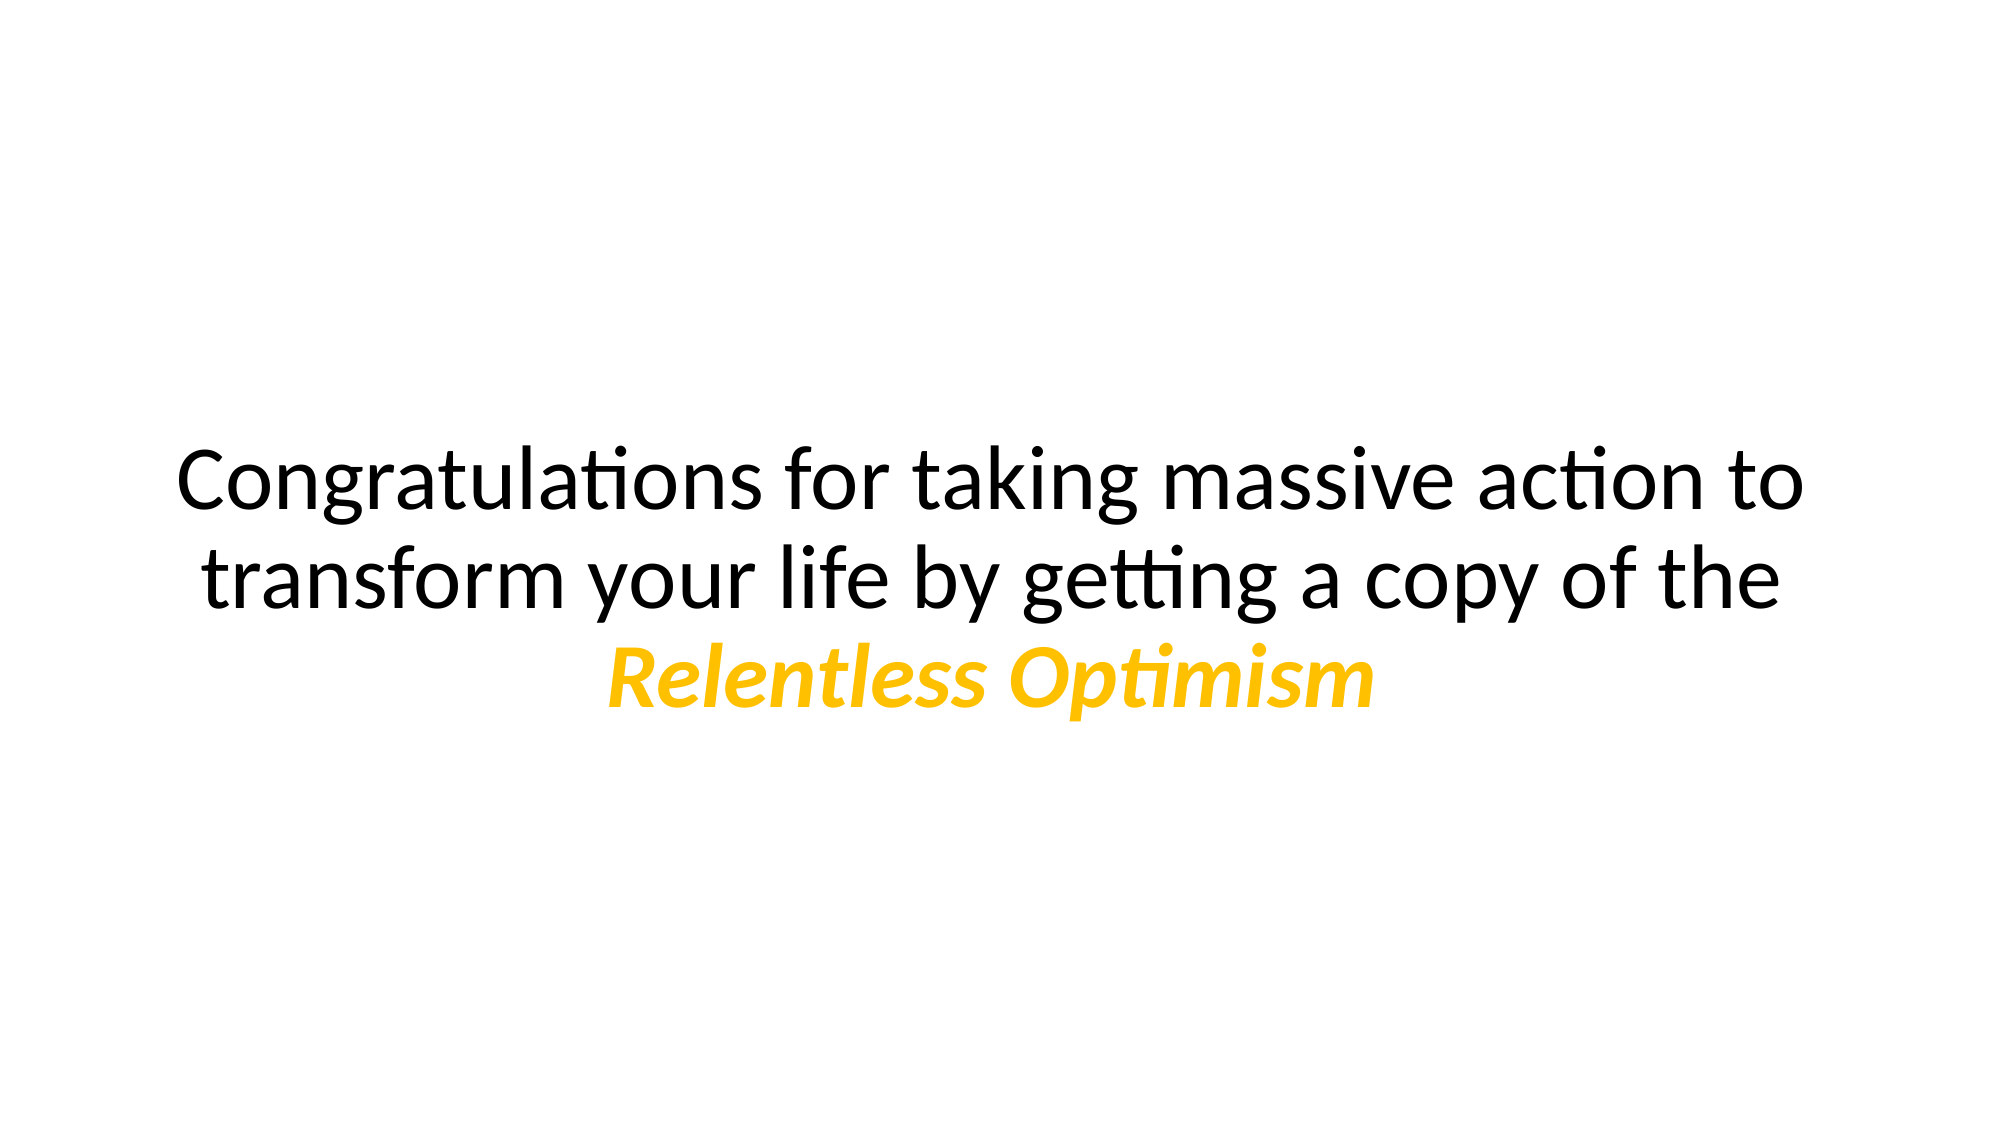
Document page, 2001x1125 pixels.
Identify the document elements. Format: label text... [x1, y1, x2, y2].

list Congratulations for taking massive action to transform your life by getting a copy of the Relentless Optimism [129, 422, 1855, 966]
